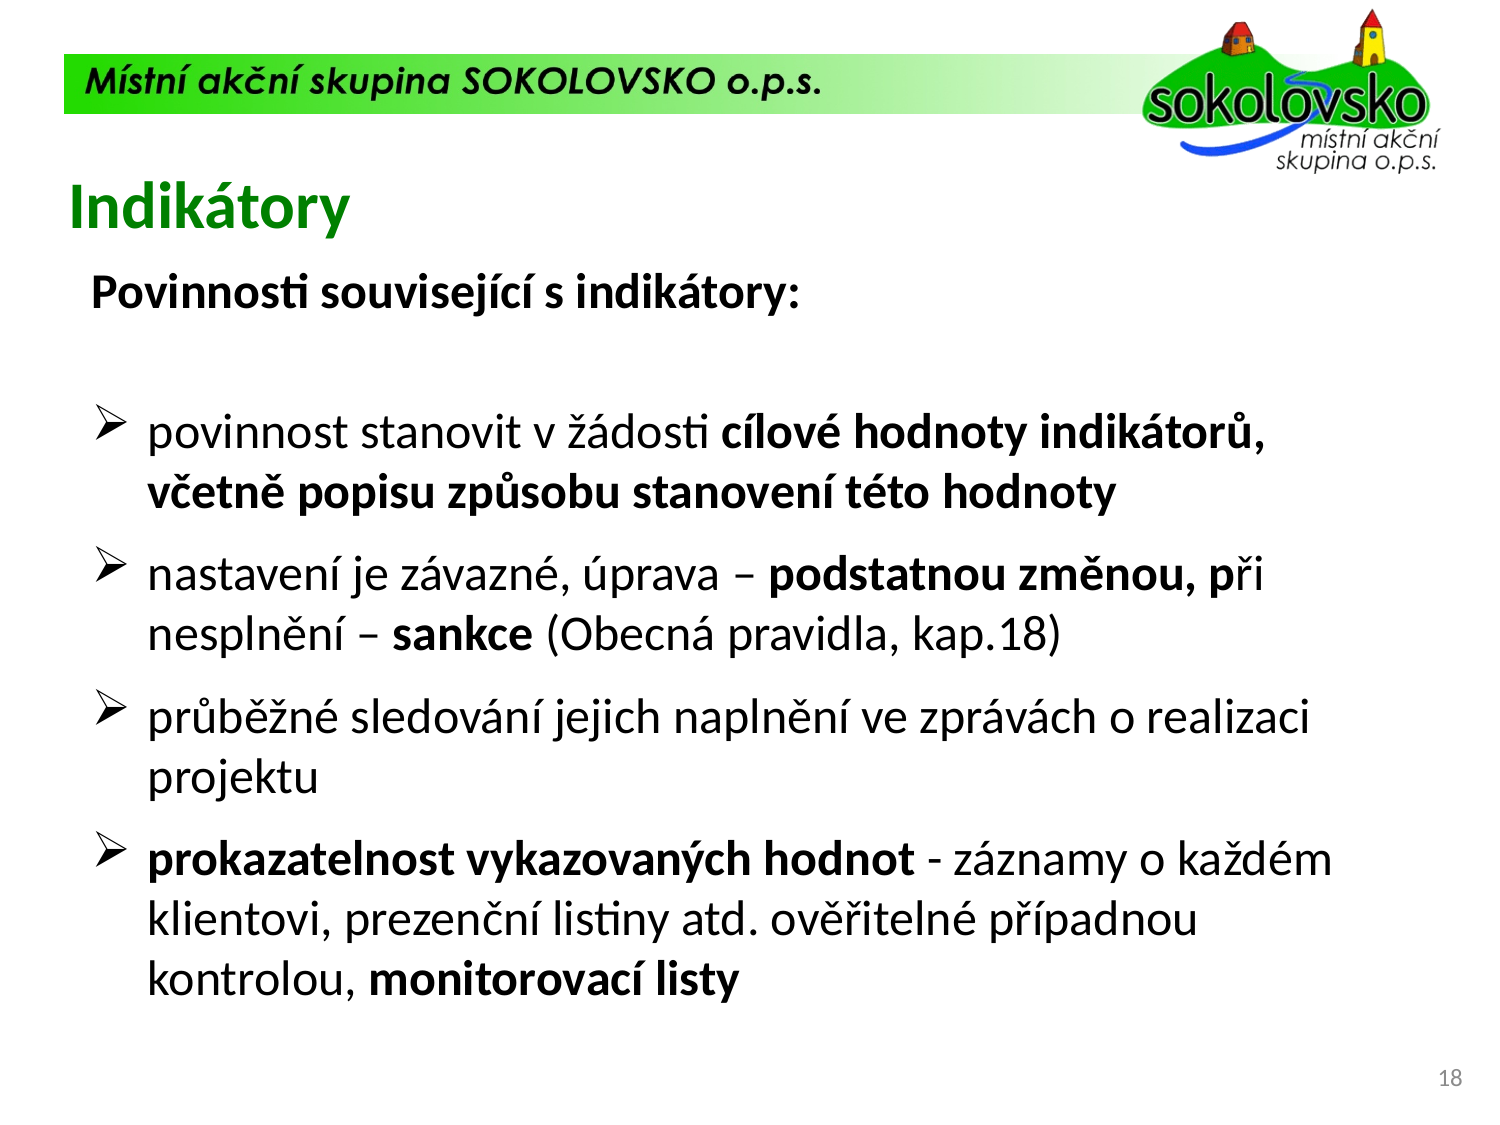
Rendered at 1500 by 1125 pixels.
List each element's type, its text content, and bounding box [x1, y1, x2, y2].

title Indikátory [53, 137, 1404, 268]
slide_number 18 [1128, 1046, 1478, 1107]
list Povinnosti související s indikátory: povinnost stanovit v žádosti cílové hodnoty indikátorů, včetně popisu způsobu stanovení této hodnoty nastavení je závazné, úprava – podstatnou změnou, při nesplnění – sankce (Obecná pravidla, kap.18) průběžné sledování jejich naplnění ve zprávách o realizaci projektu prokazatelnost vykazovaných hodnot - záznamy o každém klientovi, prezenční listiny atd. ověřitelné případnou kontrolou, monitorovací listy [76, 250, 1424, 1083]
picture [64, 0, 1455, 197]
